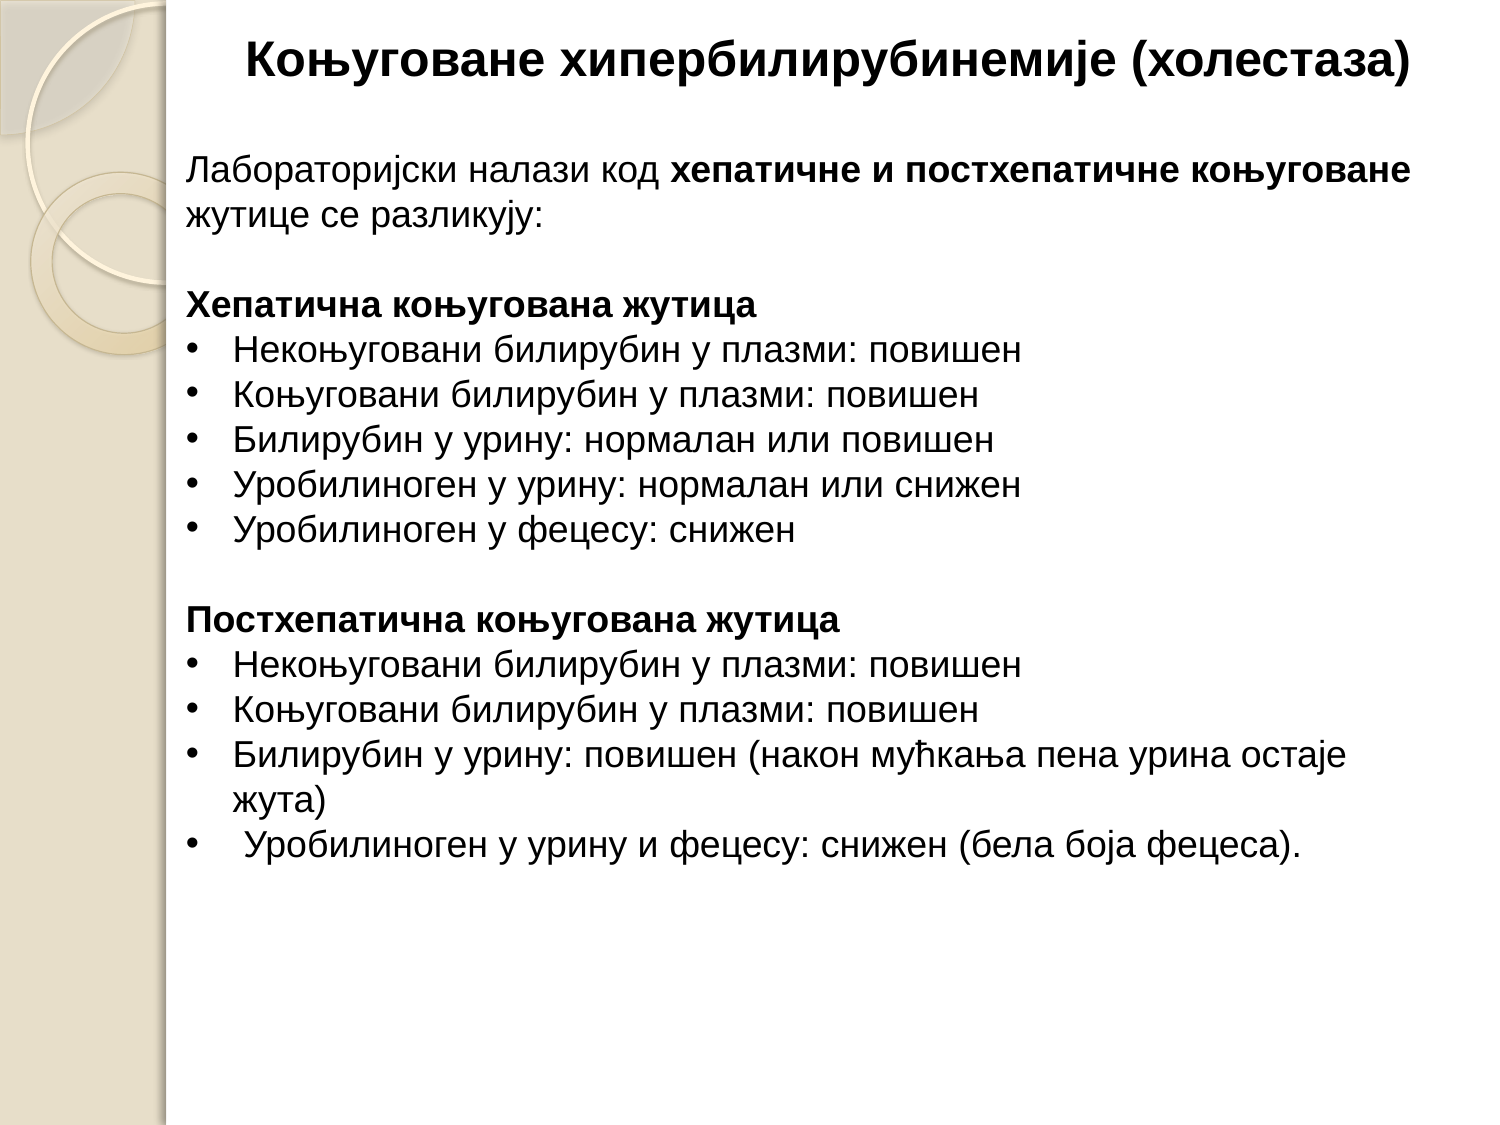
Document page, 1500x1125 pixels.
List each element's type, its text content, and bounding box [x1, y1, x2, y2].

text_box Лабораторијски налази код хепатичне и постхепатичне коњуговане жутице се разликују: Хепатична коњугована жутица Некоњуговани билирубин у плазми: повишен Коњуговани билирубин у плазми: повишен Билирубин у урину: нормалан или повишен Уробилиноген у урину: нормалан или снижен Уробилиноген у фецесу: снижен Постхепатична коњугована жутица Некоњуговани билирубин у плазми: повишен Коњуговани билирубин у плазми: повишен Билирубин у урину: повишен (након мућкања пена урина остаје жута) Уробилиноген у урину и фецесу: снижен (бела боја фецеса). [171, 137, 1435, 917]
text_box Коњуговане хипербилирубинемије (холестаза) [230, 19, 1500, 94]
